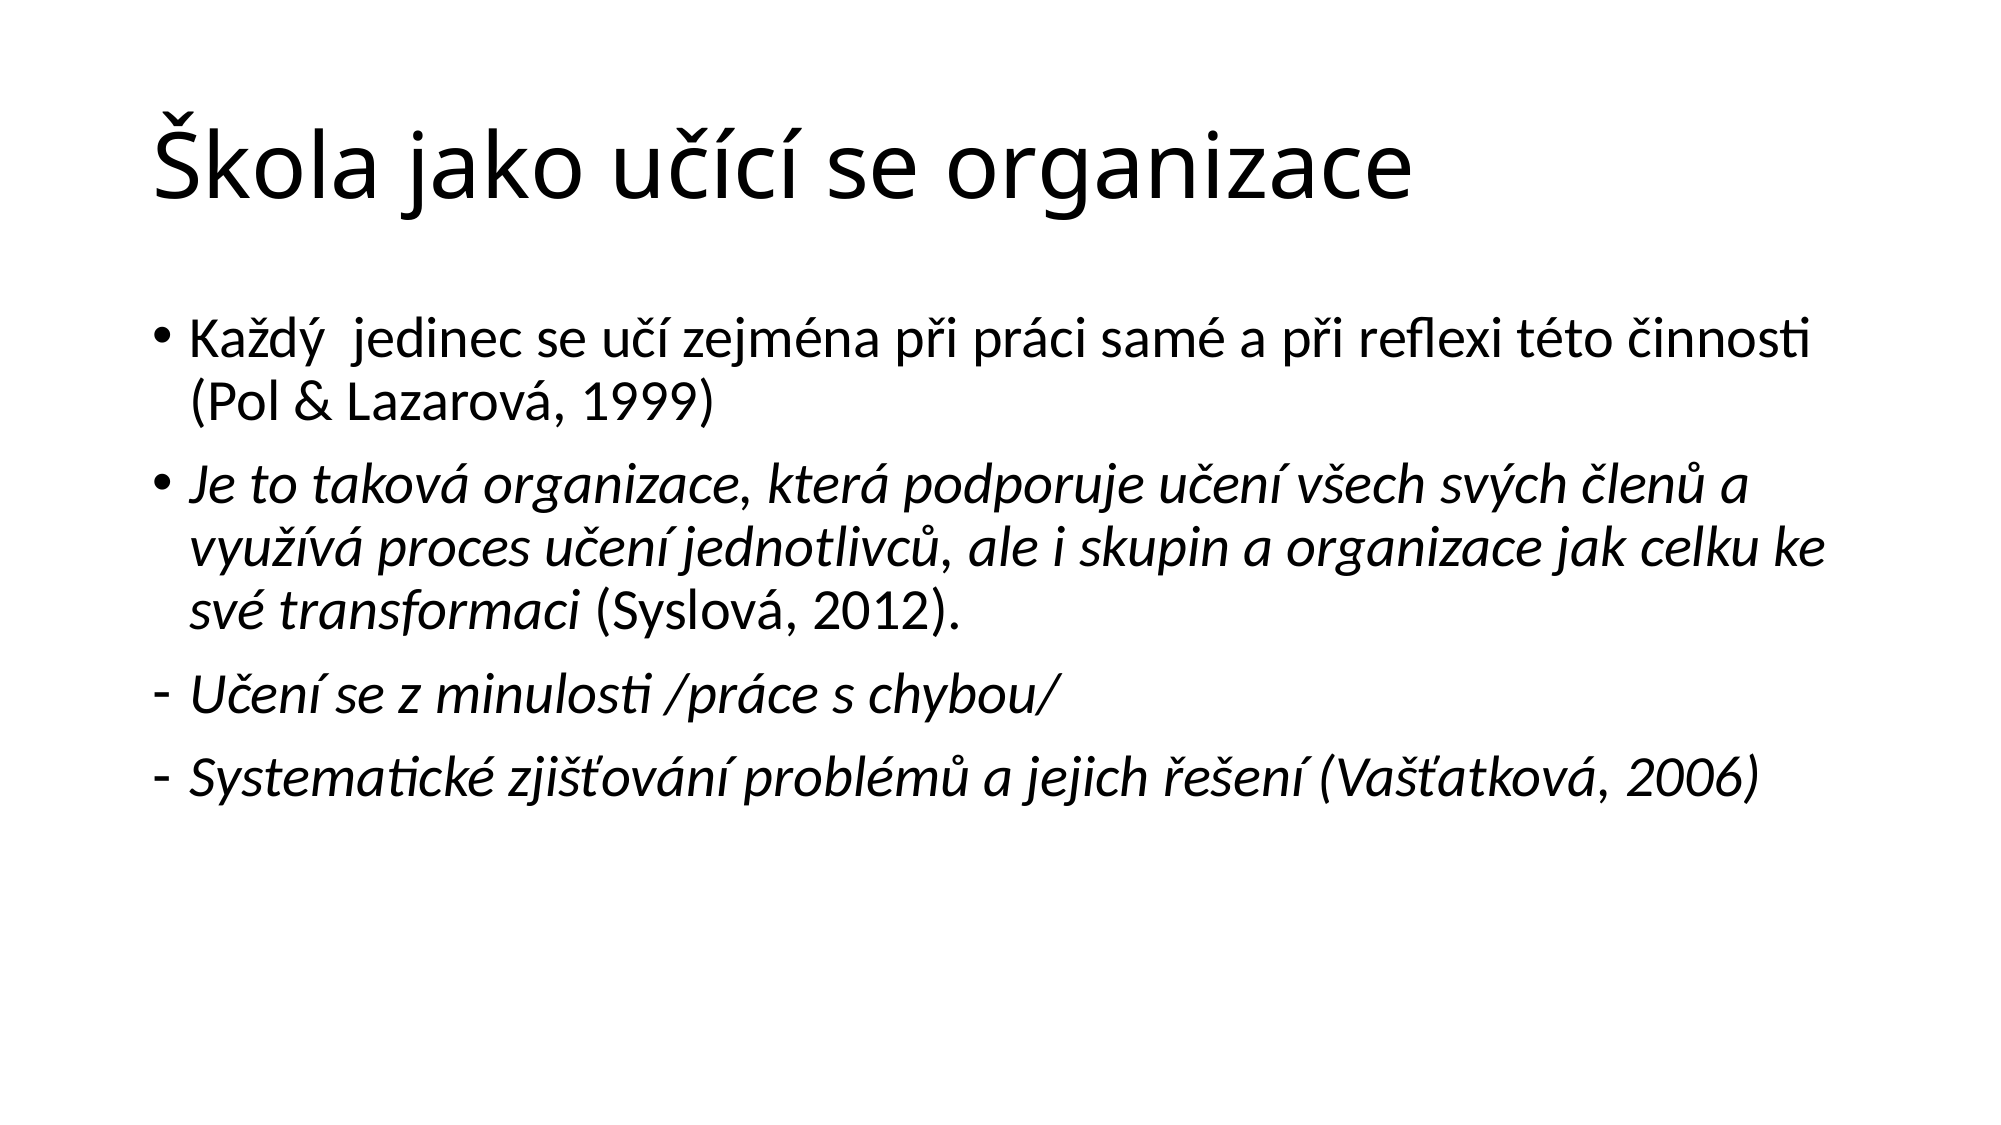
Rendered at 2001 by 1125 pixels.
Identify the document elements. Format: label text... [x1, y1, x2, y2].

list Každý jedinec se učí zejména při práci samé a při reflexi této činnosti (Pol & Lazarová, 1999) Je to taková organizace, která podporuje učení všech svých členů a využívá proces učení jednotlivců, ale i skupin a organizace jak celku ke své transformaci (Syslová, 2012). Učení se z minulosti /práce s chybou/ Systematické zjišťování problémů a jejich řešení (Vašťatková, 2006) [137, 299, 1863, 1093]
title Škola jako učící se organizace [137, 59, 1863, 278]
